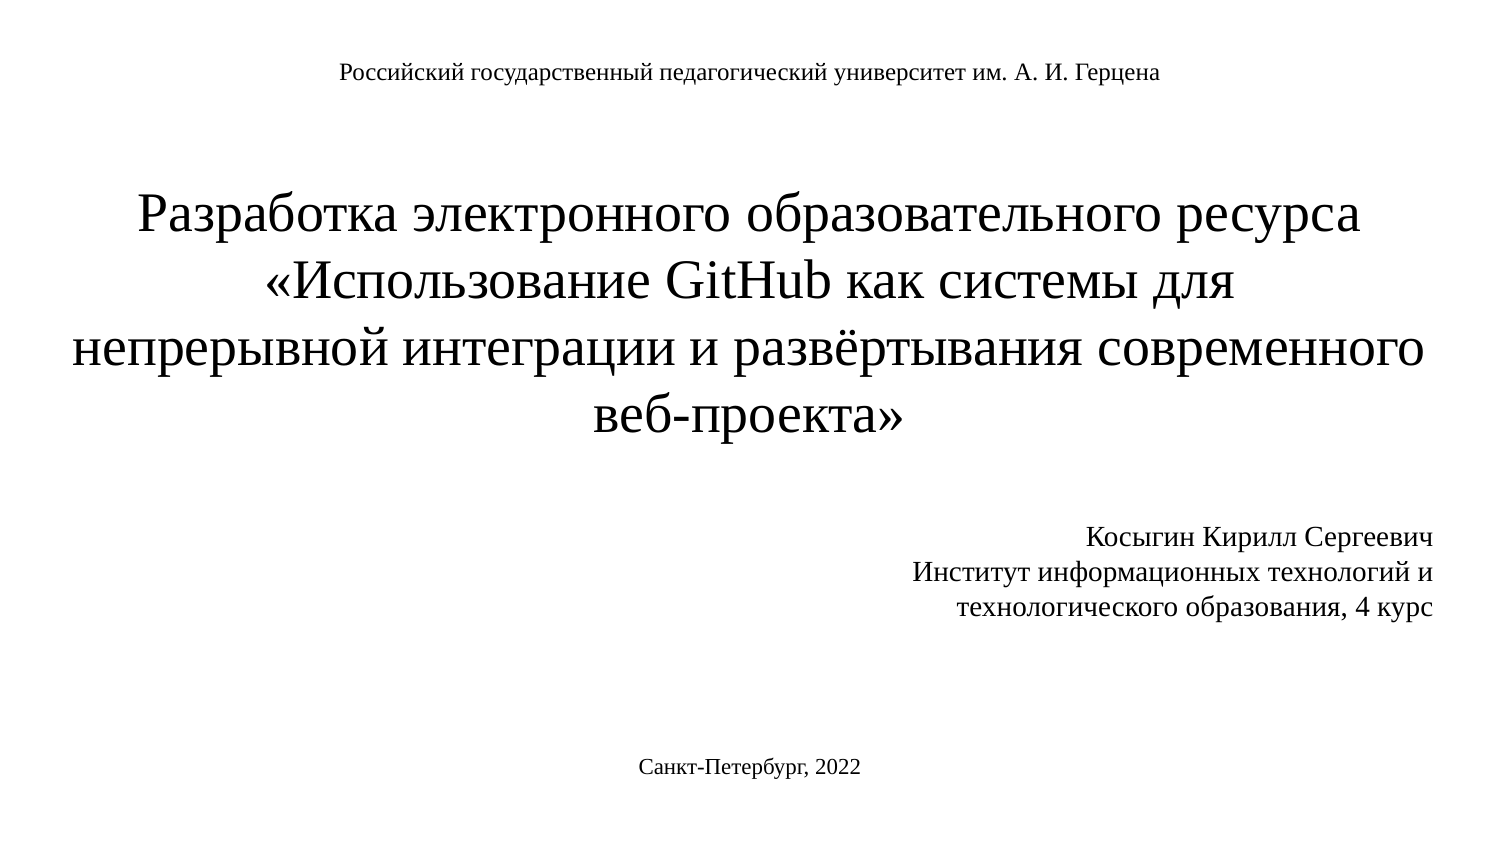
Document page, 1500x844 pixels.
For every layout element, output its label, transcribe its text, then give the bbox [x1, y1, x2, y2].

title Разработка электронного образовательного ресурса «Использование GitHub как системы для непрерывной интеграции и развёртывания современного веб-проекта» [51, 122, 1449, 459]
text_box Российский государственный педагогический университет им. А. И. Герцена [0, 37, 1500, 106]
text_box Санкт-Петербург, 2022 [533, 742, 967, 810]
subtitle Косыгин Кирилл Сергеевич Институт информационных технологий и технологического образования, 4 курс [750, 502, 1449, 633]
